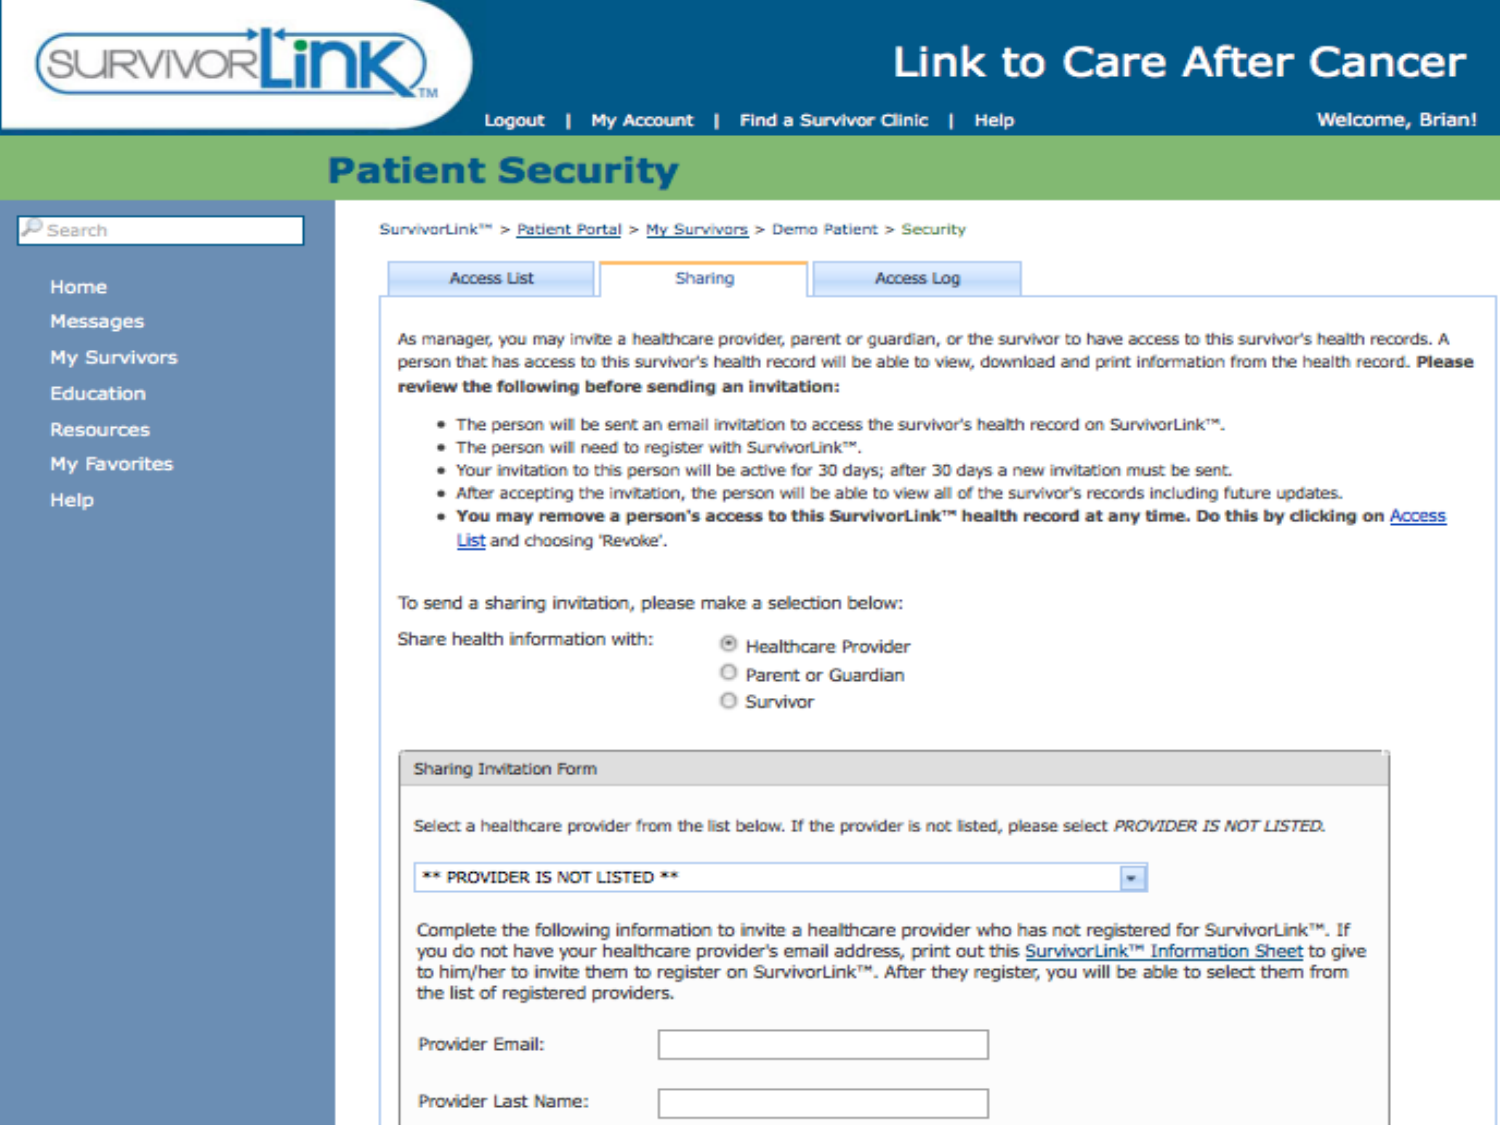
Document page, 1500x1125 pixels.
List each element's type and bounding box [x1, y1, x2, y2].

list [0, 0, 1500, 1125]
